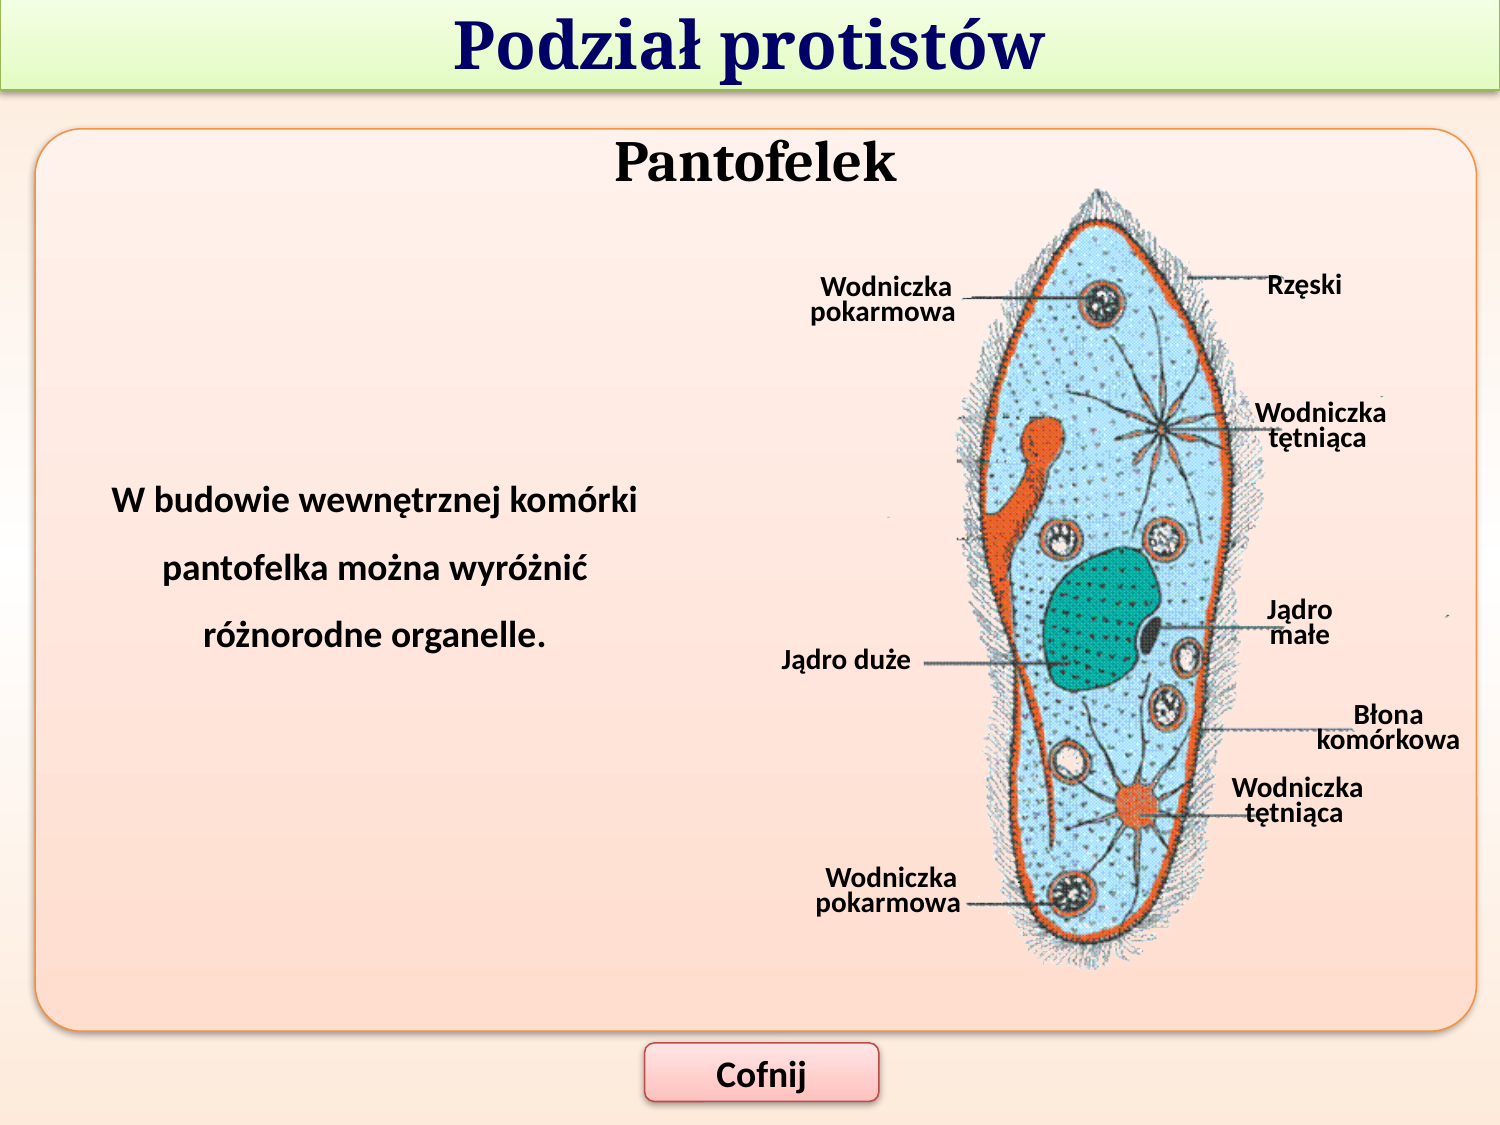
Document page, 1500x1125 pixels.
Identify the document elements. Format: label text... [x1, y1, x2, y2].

text_box Podział protistów [0, 0, 1500, 91]
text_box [34, 128, 1500, 1032]
text_box Cofnij [643, 1042, 880, 1103]
